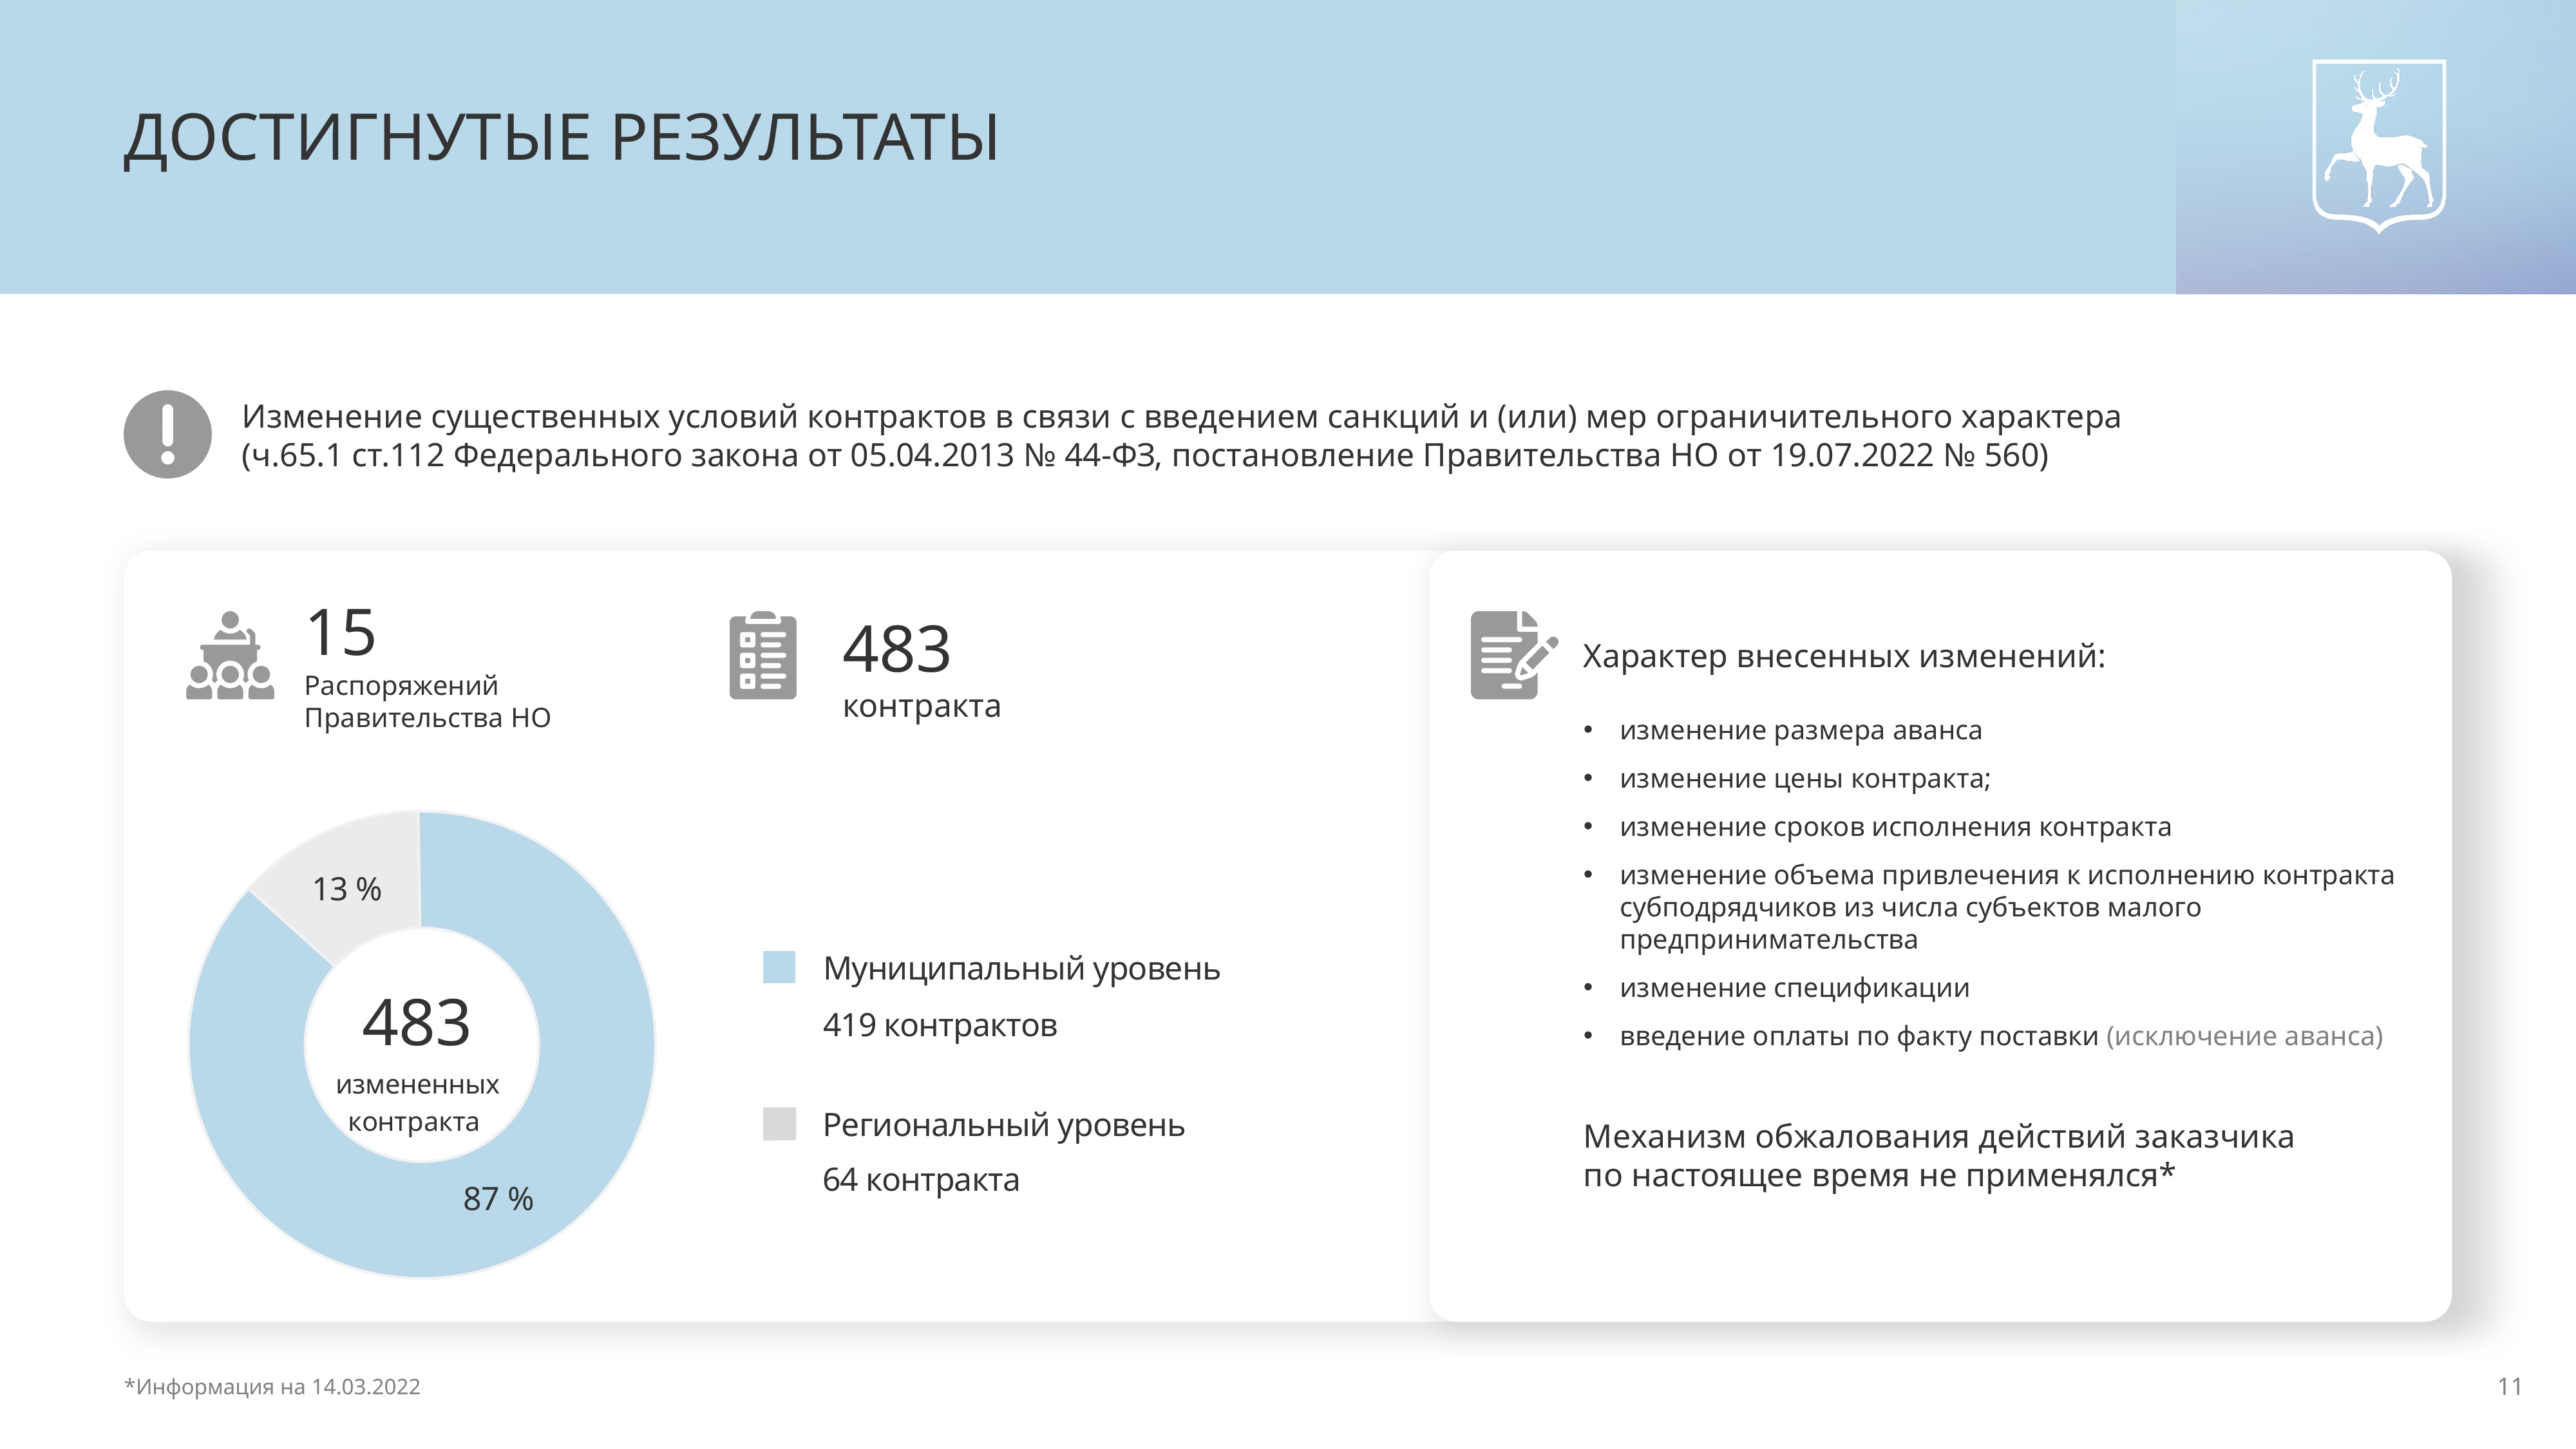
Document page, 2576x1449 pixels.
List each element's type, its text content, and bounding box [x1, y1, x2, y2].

text_box *Информация на 14.03.2022 [124, 1373, 2002, 1399]
text_box Изменение существенных условий контрактов в связи с введением санкций и (или) мер ограничительного характера (ч.65.1 ст.112 Федерального закона от 05.04.2013 № 44-ФЗ, постановление Правительства НО от 19.07.2022 № 560) [242, 395, 2576, 473]
picture [124, 390, 212, 478]
text_box ДОСТИГНУТЫЕ РЕЗУЛЬТАТЫ [124, 95, 2150, 294]
text_box 483 контракта [842, 603, 1075, 729]
picture [1471, 611, 1558, 699]
picture [2176, 0, 2576, 294]
picture [730, 611, 797, 699]
chart [160, 801, 684, 1289]
text_box Характер внесенных изменений: [1583, 635, 2384, 674]
text_box 15 Распоряжений Правительства НО [304, 586, 768, 738]
text_box [1428, 549, 2453, 1323]
text_box [123, 549, 1442, 1323]
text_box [762, 1104, 1218, 1198]
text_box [762, 947, 1251, 1043]
text_box изменение размера аванса изменение цены контракта; изменение сроков исполнения контракта изменение объема привлечения к исполнению контракта субподрядчиков из числа субъектов малого предпринимательства изменение спецификации введение оплаты по факту поставки (исключение аванса) Механизм обжалования действий заказчика по настоящее время не применялся* [1583, 713, 2452, 1193]
text_box [0, 0, 2176, 294]
picture [186, 611, 274, 699]
